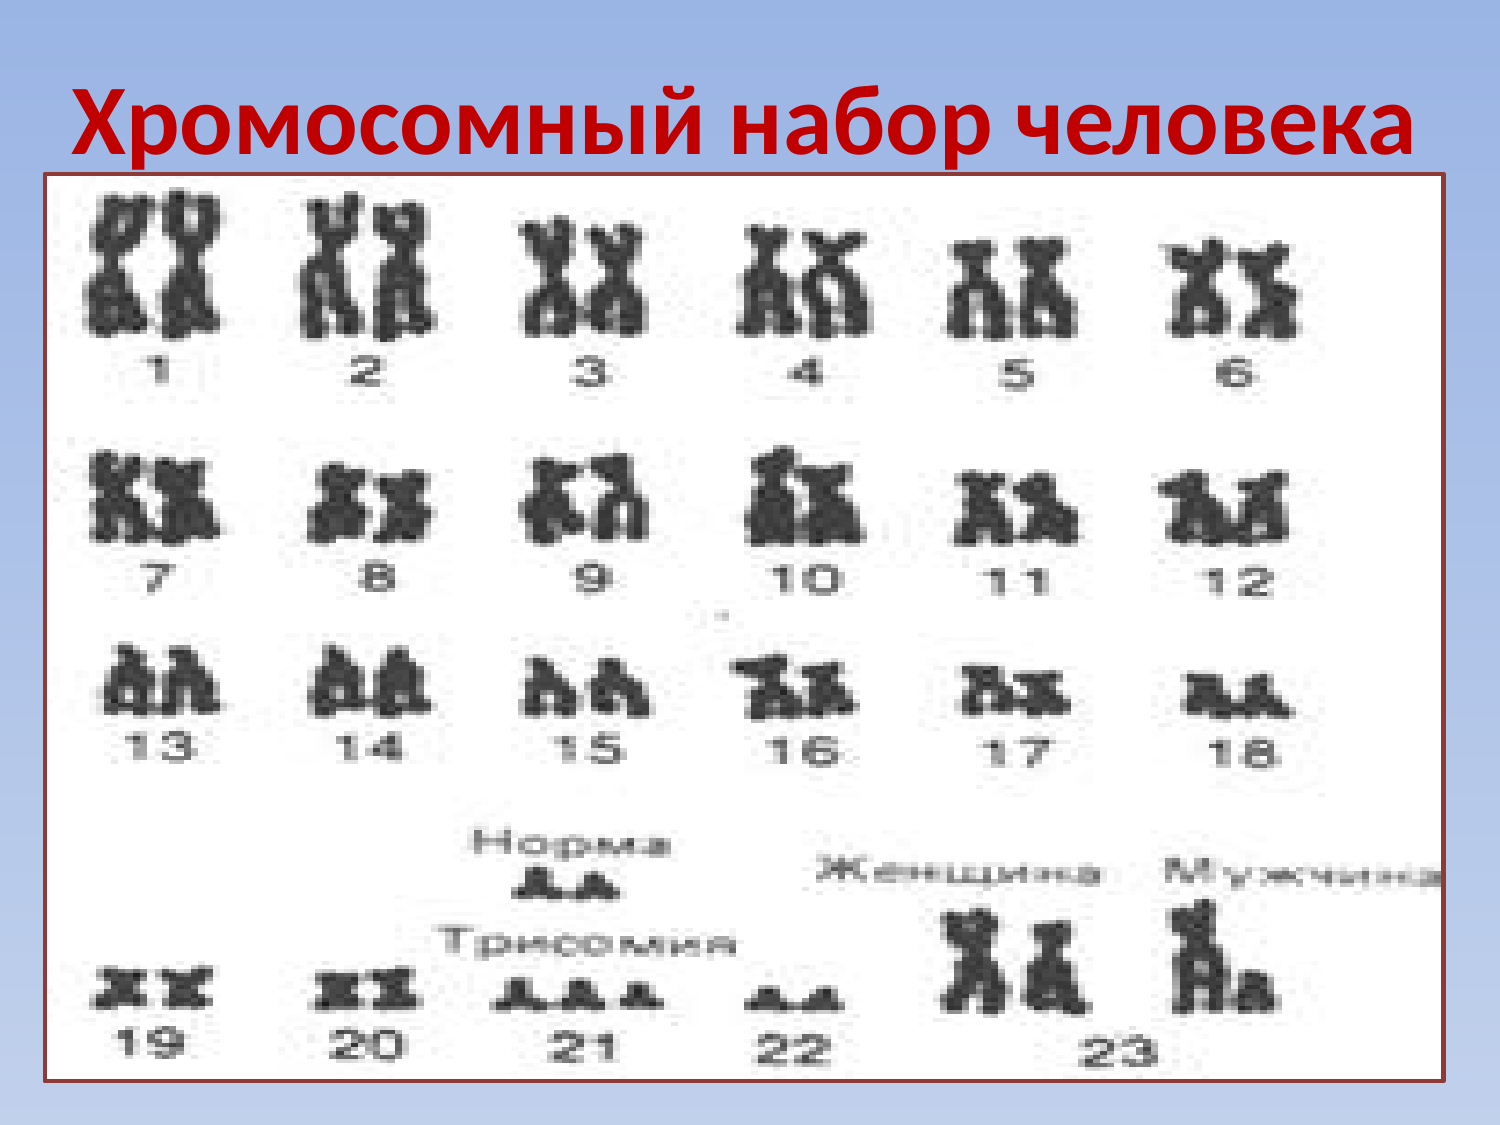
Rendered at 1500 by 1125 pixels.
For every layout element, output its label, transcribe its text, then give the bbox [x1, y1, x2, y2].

picture [46, 175, 1442, 1080]
text_box Хромосомный набор человека [46, 46, 1442, 175]
